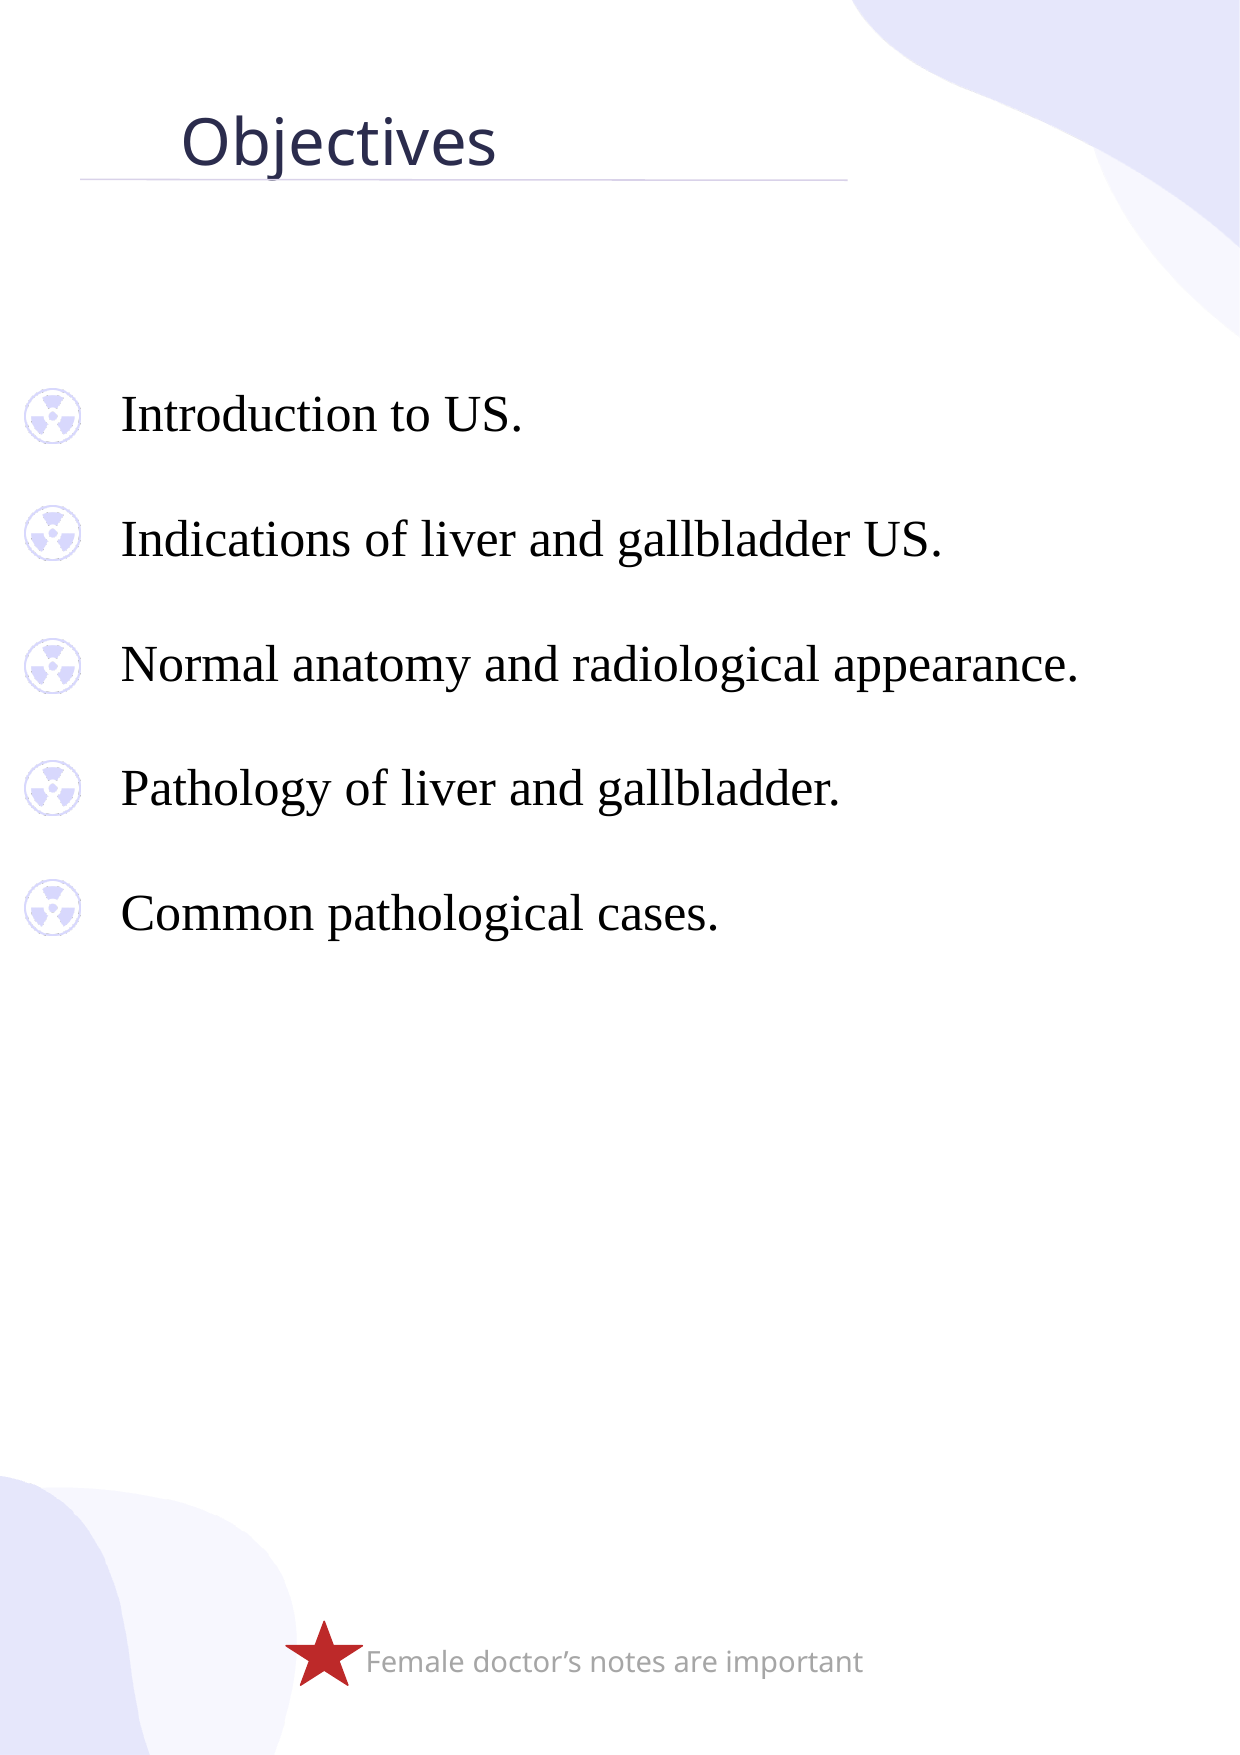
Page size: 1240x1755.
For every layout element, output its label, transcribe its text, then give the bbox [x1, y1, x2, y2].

picture [0, 1451, 528, 1755]
picture [23, 503, 81, 561]
picture [802, 0, 1240, 445]
picture [23, 637, 81, 695]
picture [23, 759, 81, 816]
picture [23, 387, 81, 445]
text_box Female doctor’s notes are important [533, 1627, 1003, 1723]
picture [23, 878, 81, 936]
text_box Introduction to US. Indications of liver and gallbladder US. Normal anatomy and radiological appearance. Pathology of liver and gallbladder. Common pathological cases. [105, 363, 1226, 802]
text_box Objectives [0, 98, 687, 179]
